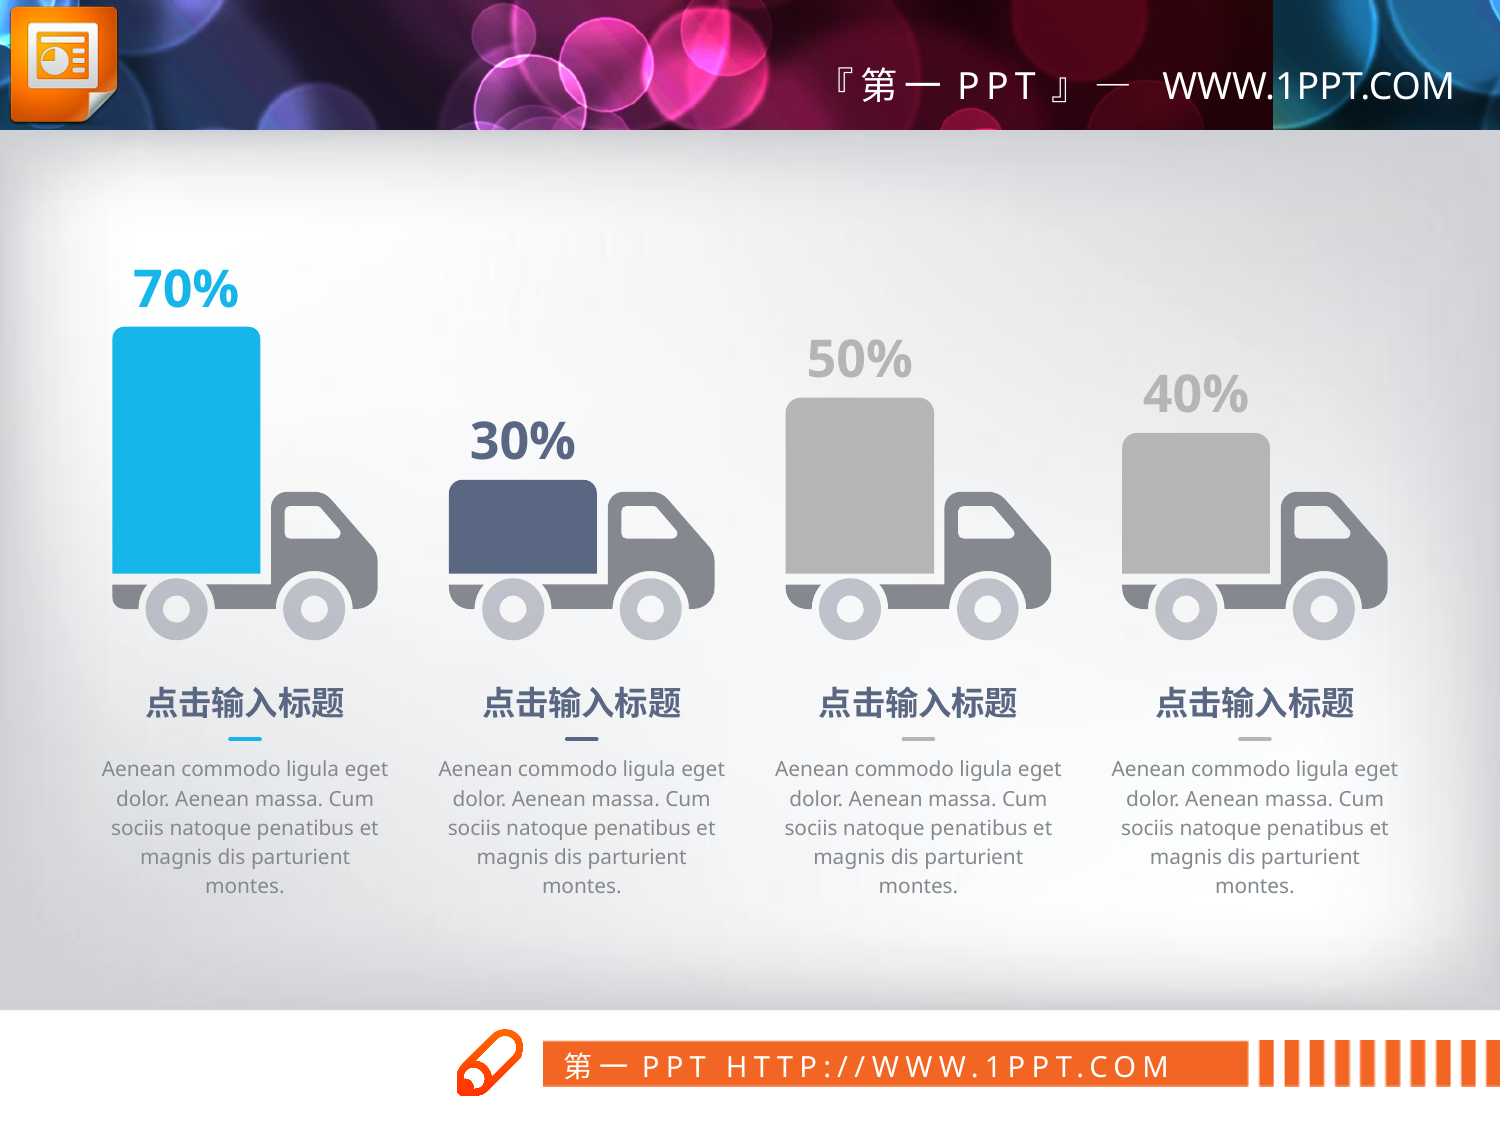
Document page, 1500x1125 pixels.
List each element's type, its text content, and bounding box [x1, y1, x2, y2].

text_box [1109, 682, 1400, 900]
text_box 40% [1127, 360, 1265, 423]
text_box [542, 491, 715, 609]
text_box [436, 682, 727, 900]
text_box 70% [117, 255, 256, 318]
text_box [785, 584, 822, 610]
picture [0, 0, 1500, 1012]
text_box [448, 479, 597, 574]
text_box [482, 578, 545, 641]
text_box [99, 682, 391, 900]
text_box [1122, 584, 1157, 610]
text_box [206, 491, 378, 609]
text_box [773, 682, 1064, 900]
picture [543, 1040, 1500, 1087]
text_box [283, 578, 346, 641]
text_box [818, 578, 881, 641]
text_box [879, 491, 1052, 609]
text_box [957, 578, 1019, 641]
text_box [112, 584, 148, 610]
text_box 30% [454, 407, 592, 471]
text_box [1122, 432, 1270, 574]
text_box [112, 326, 261, 574]
text_box [785, 397, 935, 574]
text_box [1292, 578, 1355, 641]
text_box [145, 578, 208, 641]
text_box [448, 584, 484, 610]
text_box [619, 578, 682, 641]
text_box 50% [790, 325, 929, 389]
text_box [1215, 491, 1388, 609]
text_box [1155, 578, 1218, 641]
